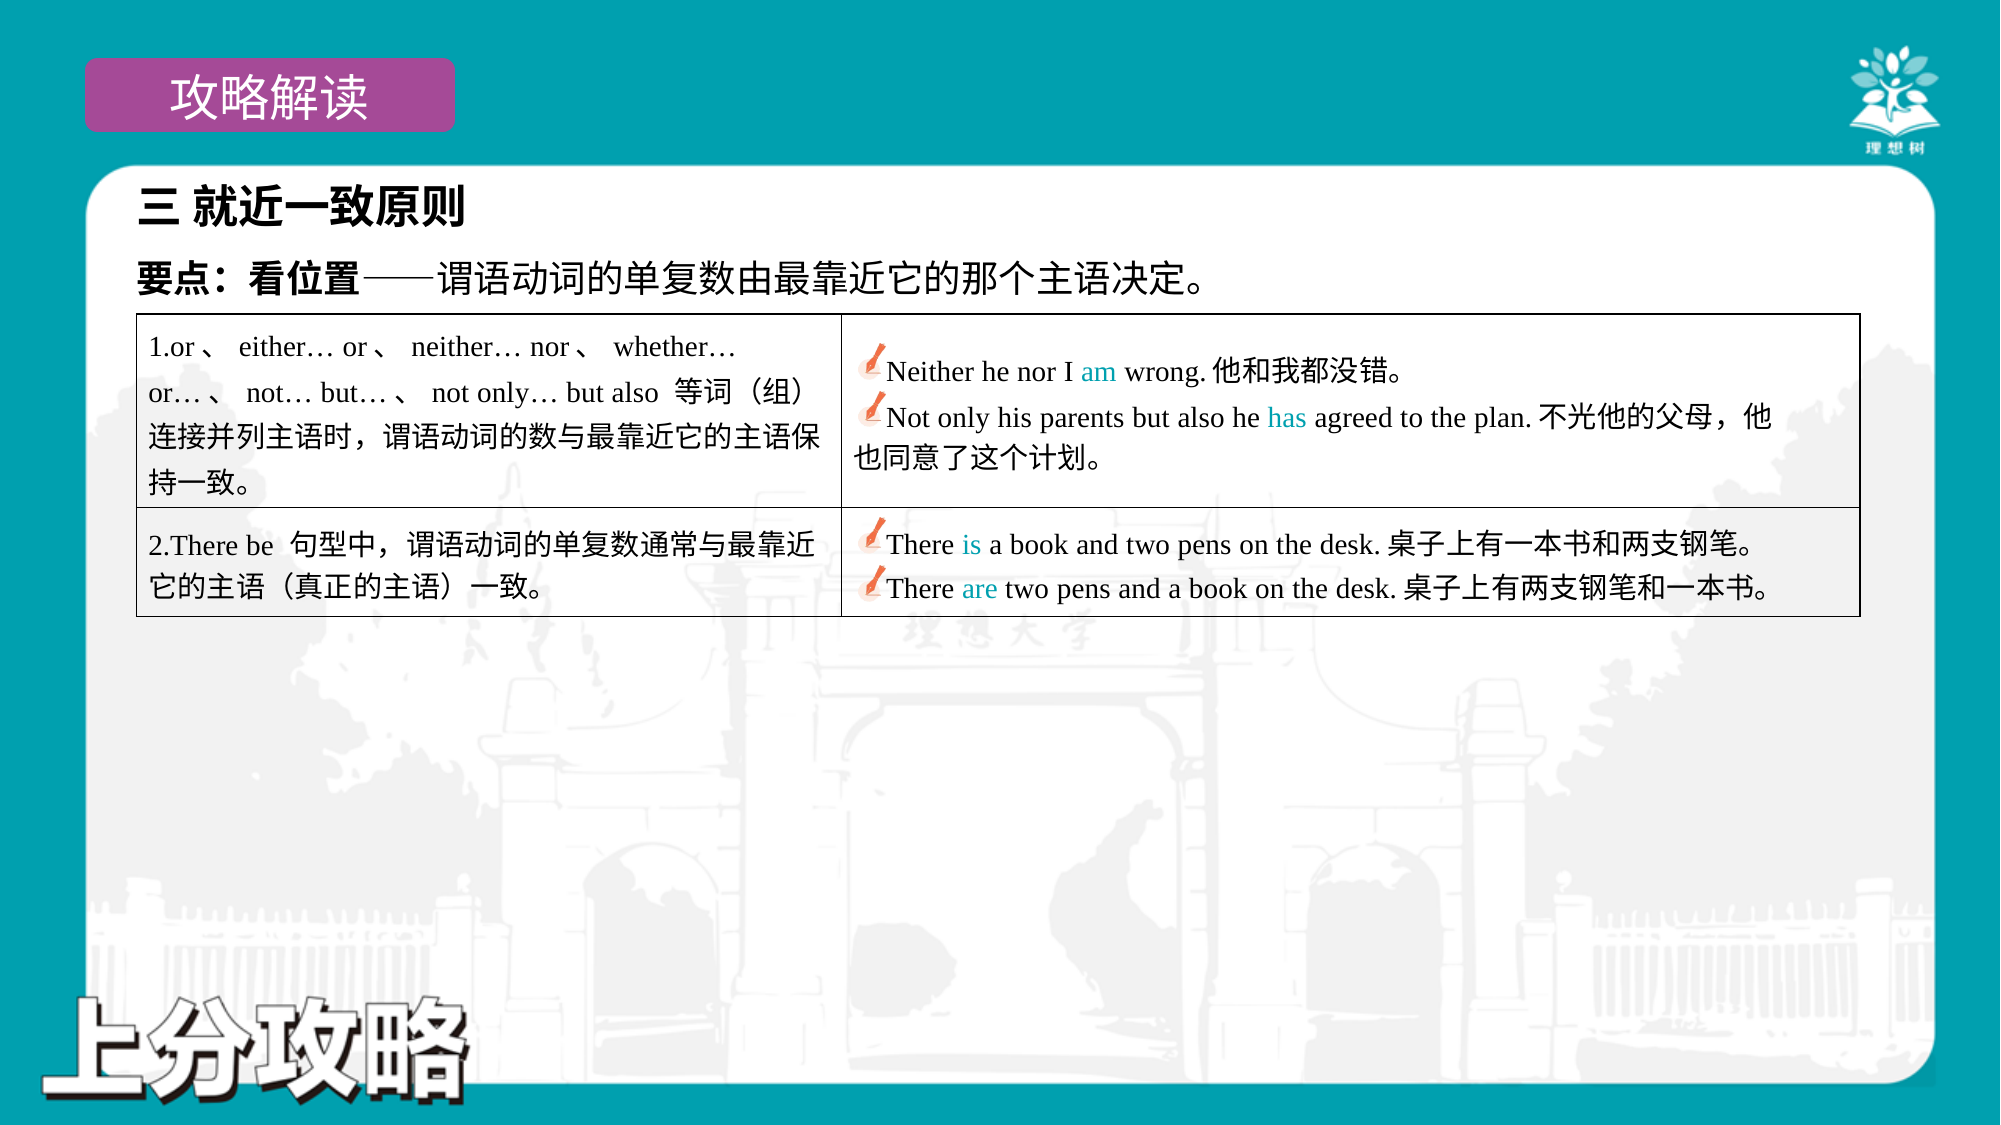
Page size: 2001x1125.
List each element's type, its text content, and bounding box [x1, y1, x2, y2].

table_cell 2.There be 句型中，谓语动词的单复数通常与最靠近 它的主语（真正的主语）一致。 [137, 508, 841, 616]
table_header ____Neither he nor I am wrong.他和我都没错。 ____Not only his parents but also he has agreed to the plan.不光他的父母，他 也同意了这个计划。 [842, 315, 1859, 507]
picture [0, 0, 2000, 1125]
text_box 三 就近一致原则 [136, 176, 1865, 232]
table_cell ____There is a book and two pens on the desk.桌子上有一本书和两支钢笔。 ____There are two pens and a book on the desk.桌子上有两支钢笔和一本书。 [842, 508, 1859, 616]
table_header 1.or、either… or、neither… nor、whether… or…、not… but…、not only… but also 等词（组）连接并列主语时，谓语动词的数与最靠近它的主语保持一致。 [137, 315, 841, 507]
text_box 要点：看位置——谓语动词的单复数由最靠近它的那个主语决定。 [136, 233, 1865, 293]
